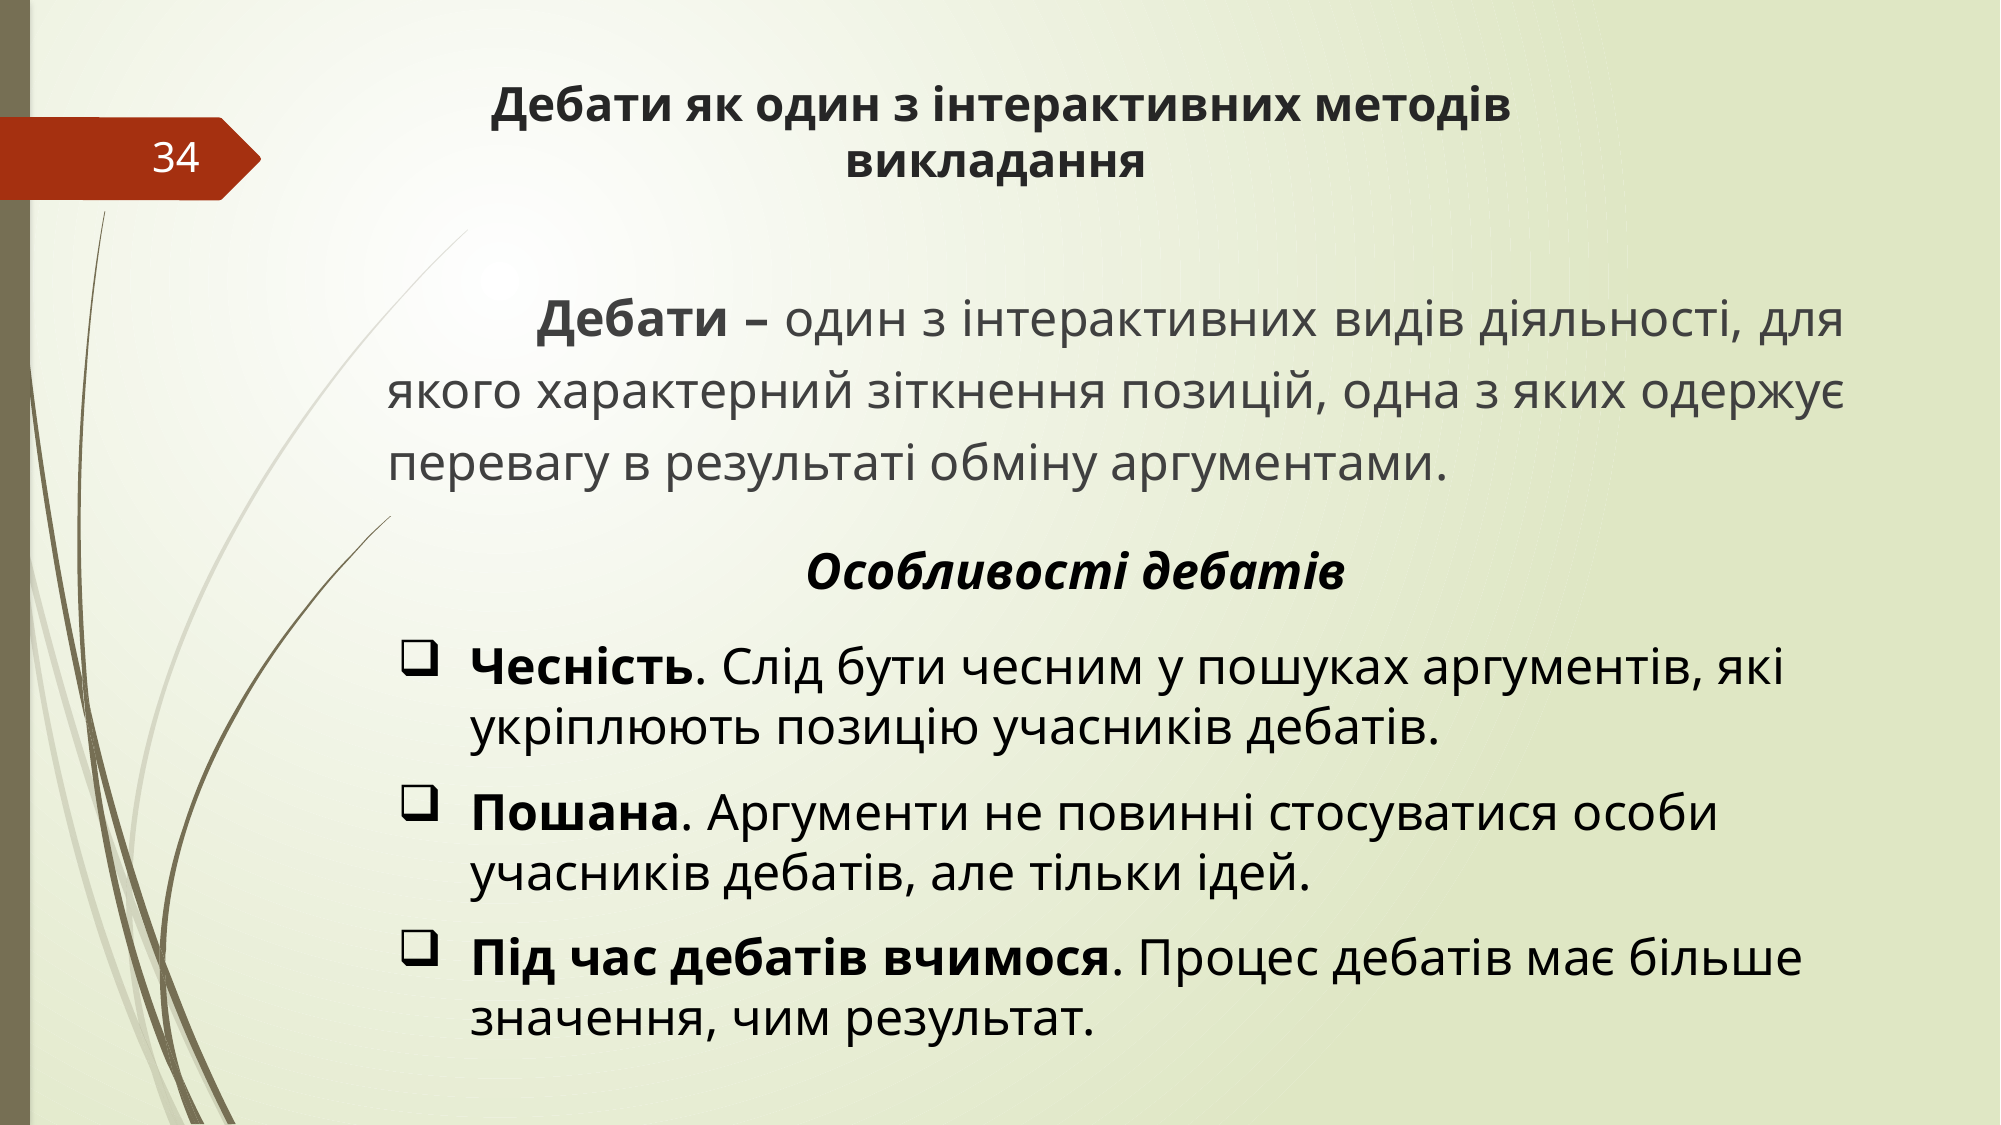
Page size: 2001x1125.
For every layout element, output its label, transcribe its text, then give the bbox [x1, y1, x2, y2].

title Дебати як один з інтерактивних методів викладання [326, 66, 1677, 254]
slide_number 34 [87, 129, 216, 190]
text_box Особливості дебатів [791, 532, 1362, 607]
list Дебати – один з інтерактивних видів діяльності, для якого характерний зіткнення позицій, одна з яких одержує перевагу в результаті обміну аргументами. [324, 267, 1861, 513]
text_box Чесність. Слід бути чесним у пошуках аргументів, які укріплюють позицію учасників дебатів. Пошана. Аргументи не повинні стосуватися особи учасників дебатів, але тільки ідей. Під час дебатів вчимося. Процес дебатів має більше значення, чим результат. [382, 627, 1861, 1053]
